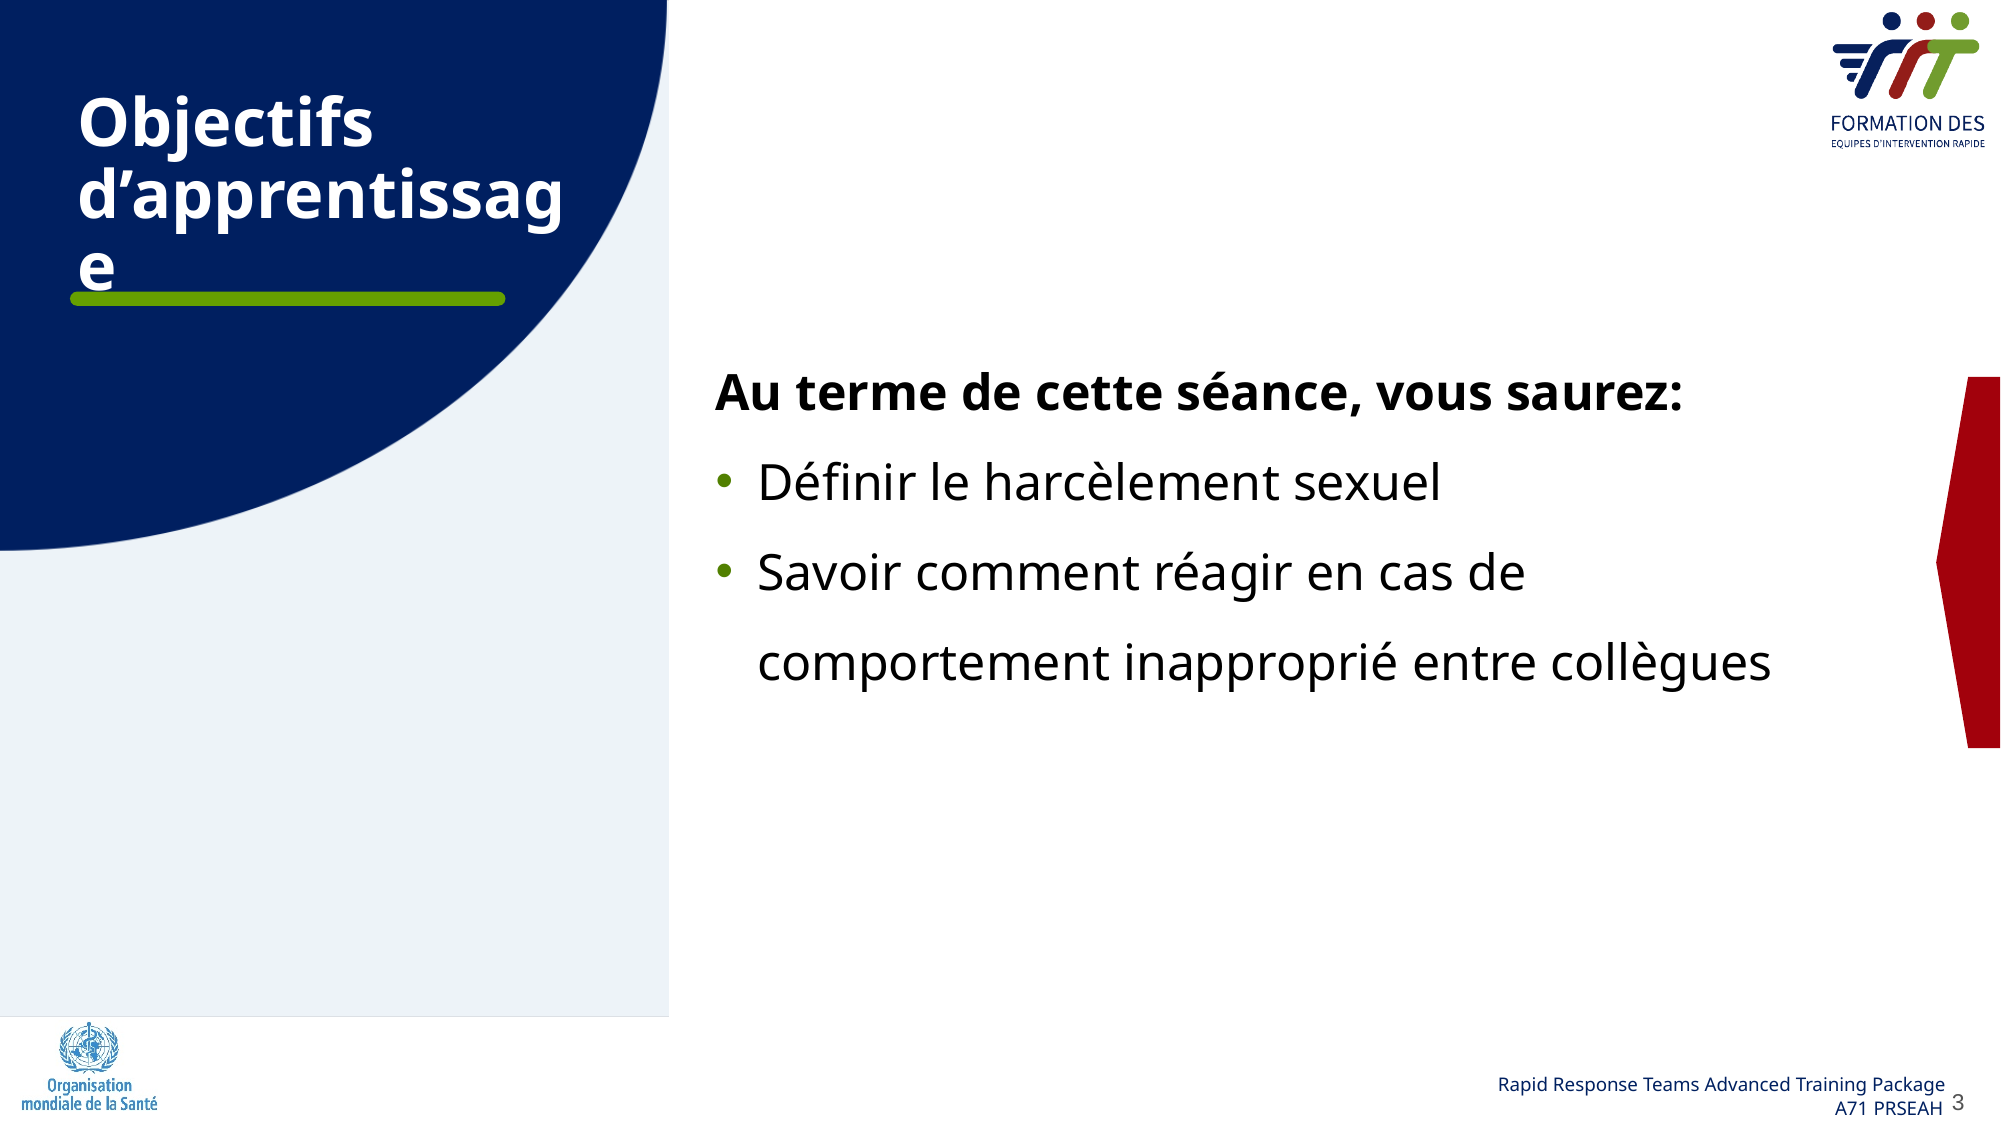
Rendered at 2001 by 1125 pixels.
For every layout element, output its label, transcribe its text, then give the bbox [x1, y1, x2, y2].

text_box [69, 291, 506, 306]
text_box Au terme de cette séance, vous saurez: Définir le harcèlement sexuel Savoir comment réagir en cas de comportement inapproprié entre collègues [715, 330, 1890, 691]
picture [1831, 11, 1985, 149]
title Objectifs d’apprentissage [69, 38, 606, 357]
slide_number 3 [1882, 1037, 1916, 1092]
picture [20, 1020, 158, 1111]
picture [0, 0, 669, 1018]
